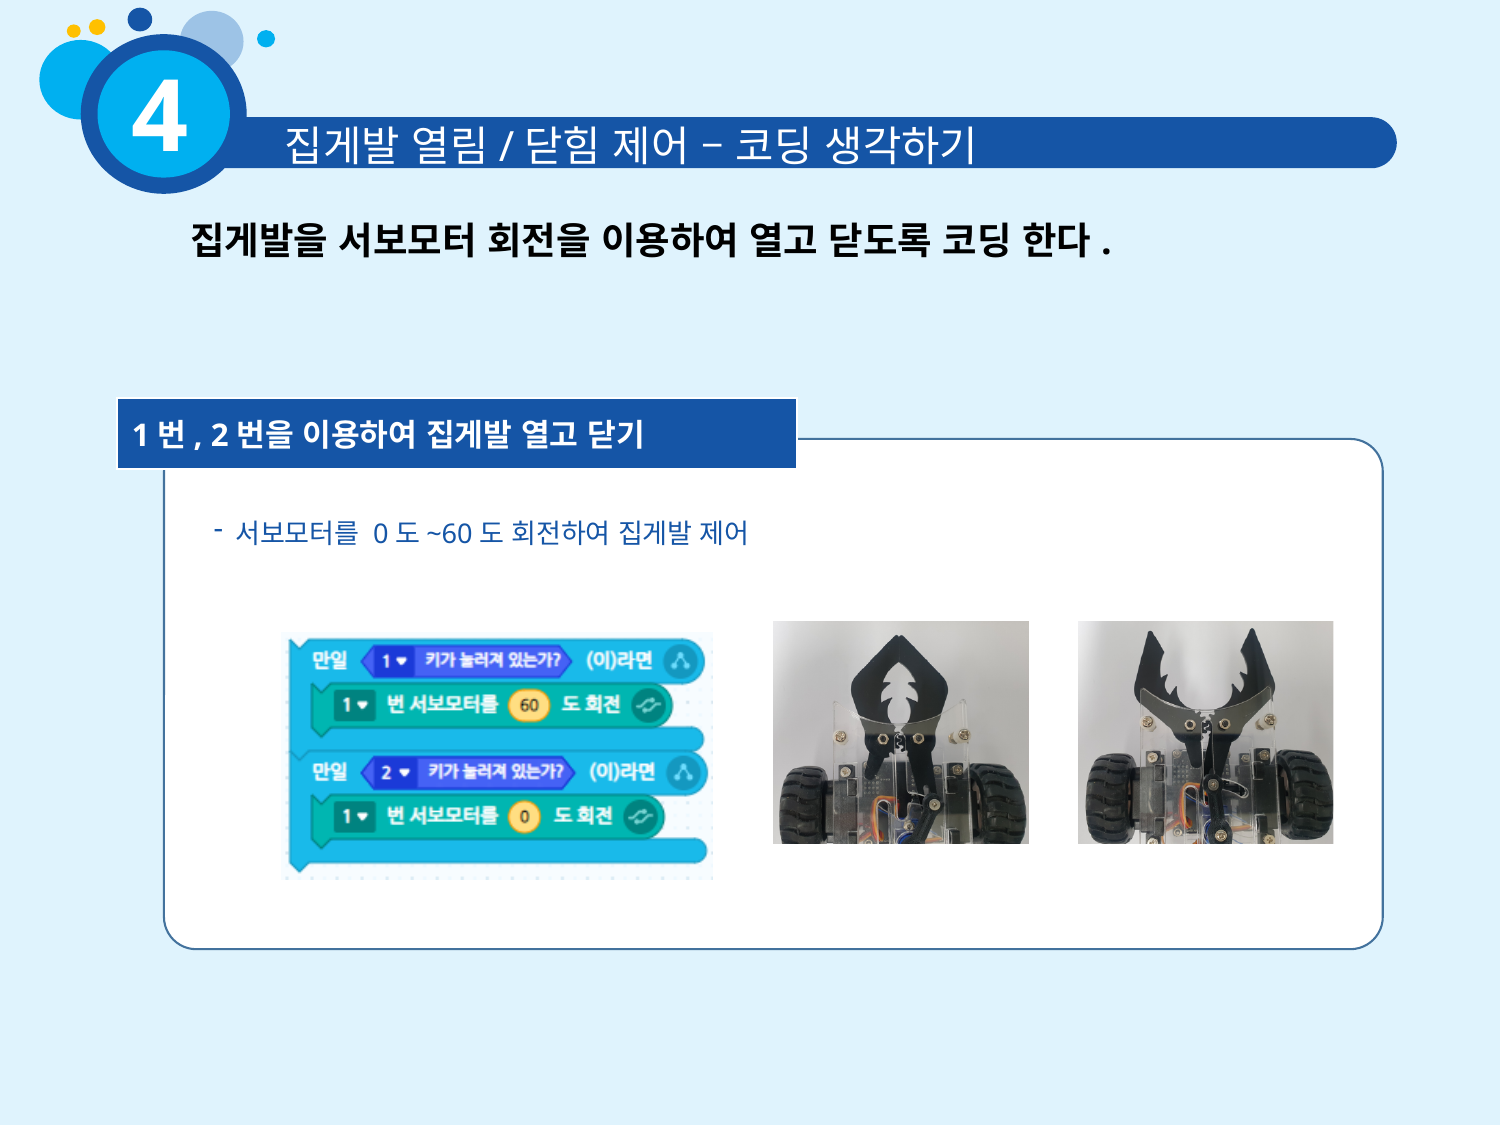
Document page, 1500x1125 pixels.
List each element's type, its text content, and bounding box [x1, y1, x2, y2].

text_box 서보모터를 0도~60도 회전하여 집게발 제어 [199, 492, 961, 557]
text_box 4 [117, 75, 271, 179]
text_box [162, 437, 1384, 951]
text_box [0, 0, 1500, 75]
text_box 집게발 열림/닫힘 제어 – 코딩 생각하기 [269, 103, 1032, 187]
text_box 1번, 2번을 이용하여 집게발 열고 닫기 [116, 397, 798, 470]
picture [281, 632, 713, 880]
picture [1078, 620, 1334, 844]
text_box 집게발을 서보모터 회전을 이용하여 열고 닫도록 코딩 한다. [175, 187, 1313, 270]
picture [761, 620, 1043, 844]
